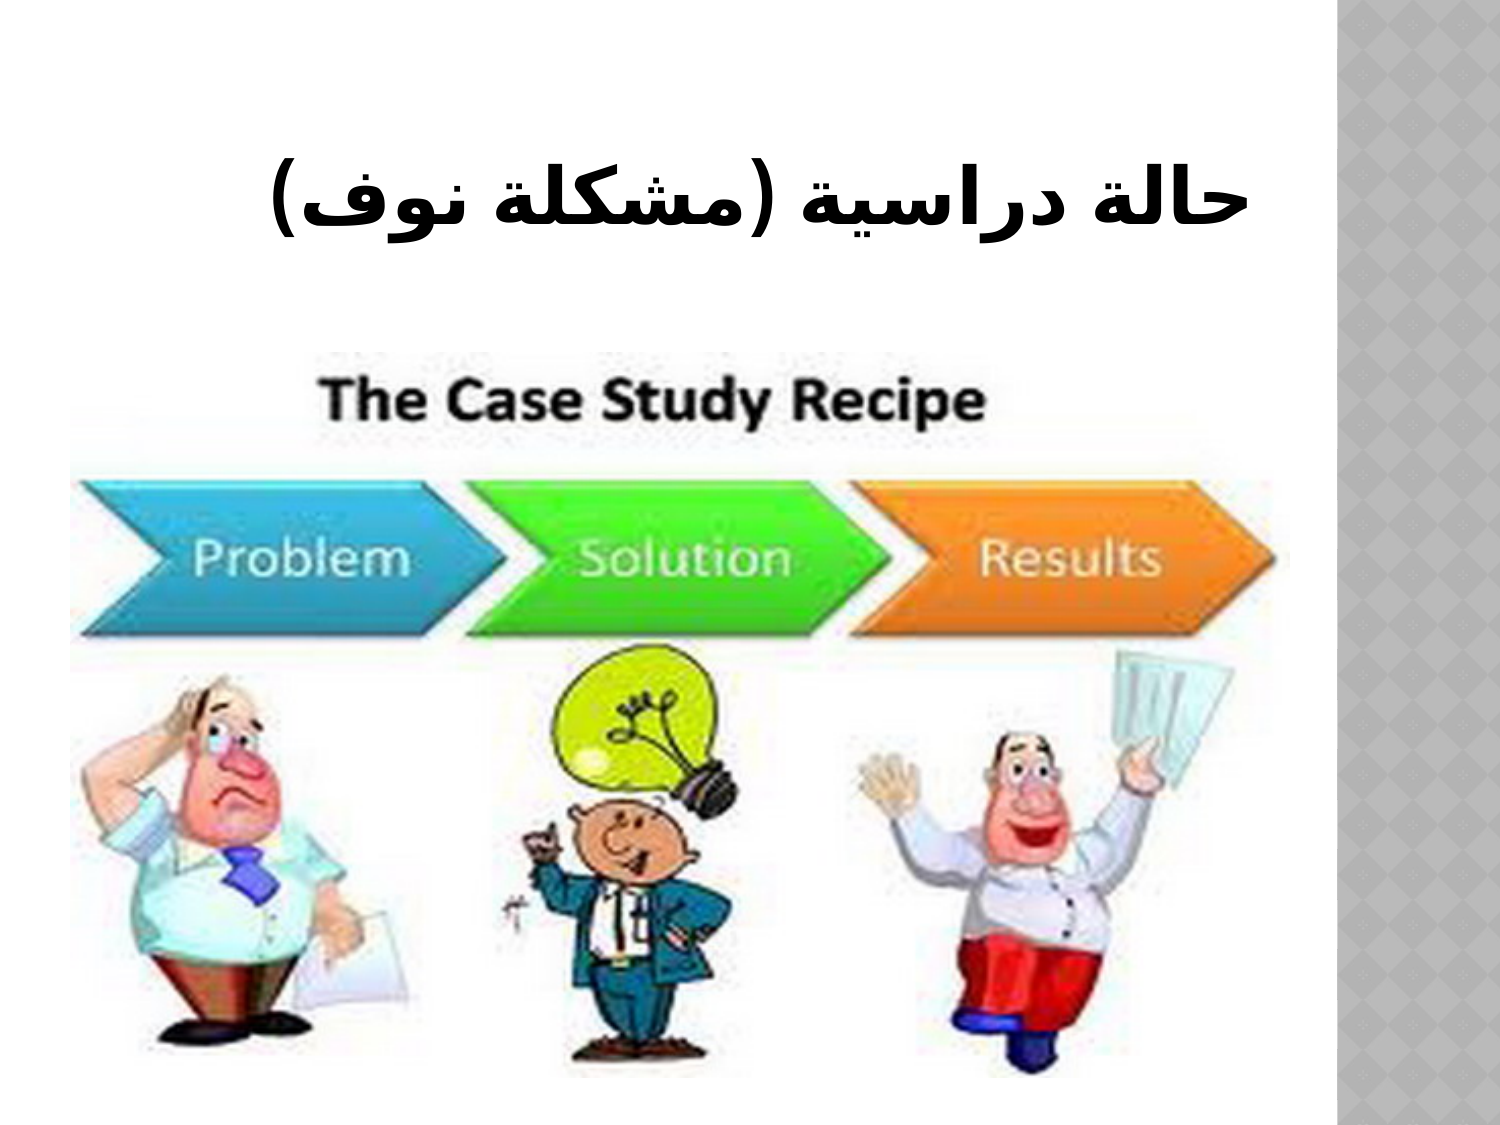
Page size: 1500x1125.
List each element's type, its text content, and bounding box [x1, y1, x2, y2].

title حالة دراسية (مشكلة نوف) [75, 52, 1263, 240]
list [69, 351, 1290, 1079]
